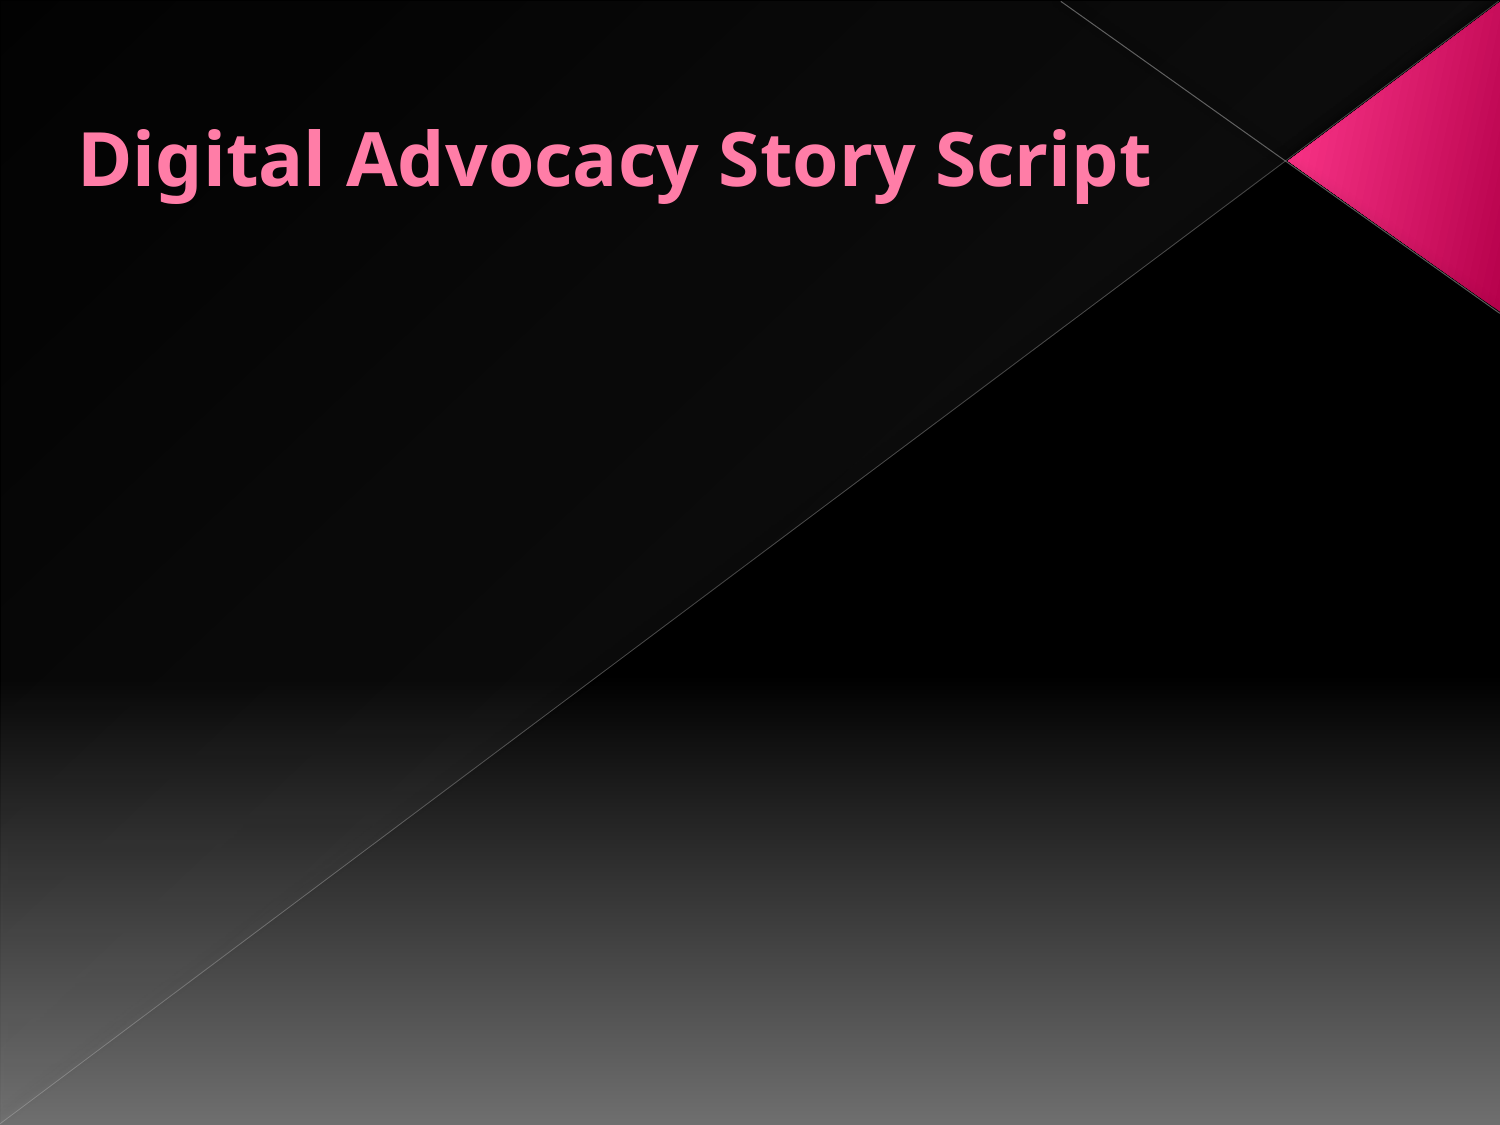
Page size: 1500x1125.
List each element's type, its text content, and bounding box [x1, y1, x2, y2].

title Digital Advocacy Story Script [62, 44, 1250, 268]
